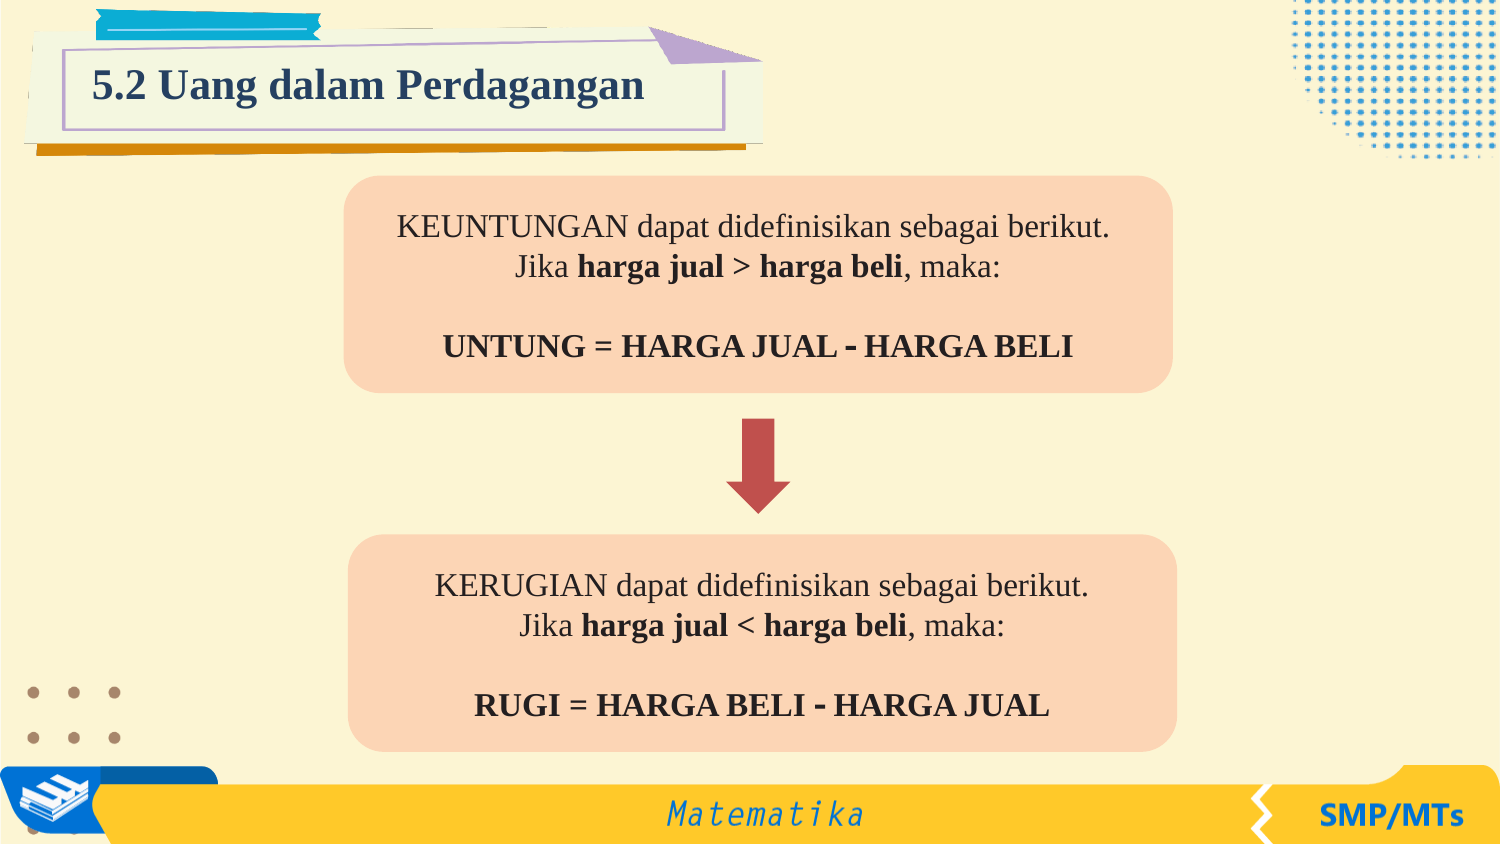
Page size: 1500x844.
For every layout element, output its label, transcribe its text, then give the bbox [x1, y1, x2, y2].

text_box KERUGIAN dapat didefinisikan sebagai berikut. Jika harga jual < harga beli, maka: RUGI = HARGA BELI  HARGA JUAL [345, 532, 1180, 754]
text_box [724, 416, 793, 516]
picture [0, 0, 1500, 844]
text_box KEUNTUNGAN dapat didefinisikan sebagai berikut. Jika harga jual > harga beli, maka: UNTUNG = HARGA JUAL  HARGA BELI [341, 173, 1175, 396]
